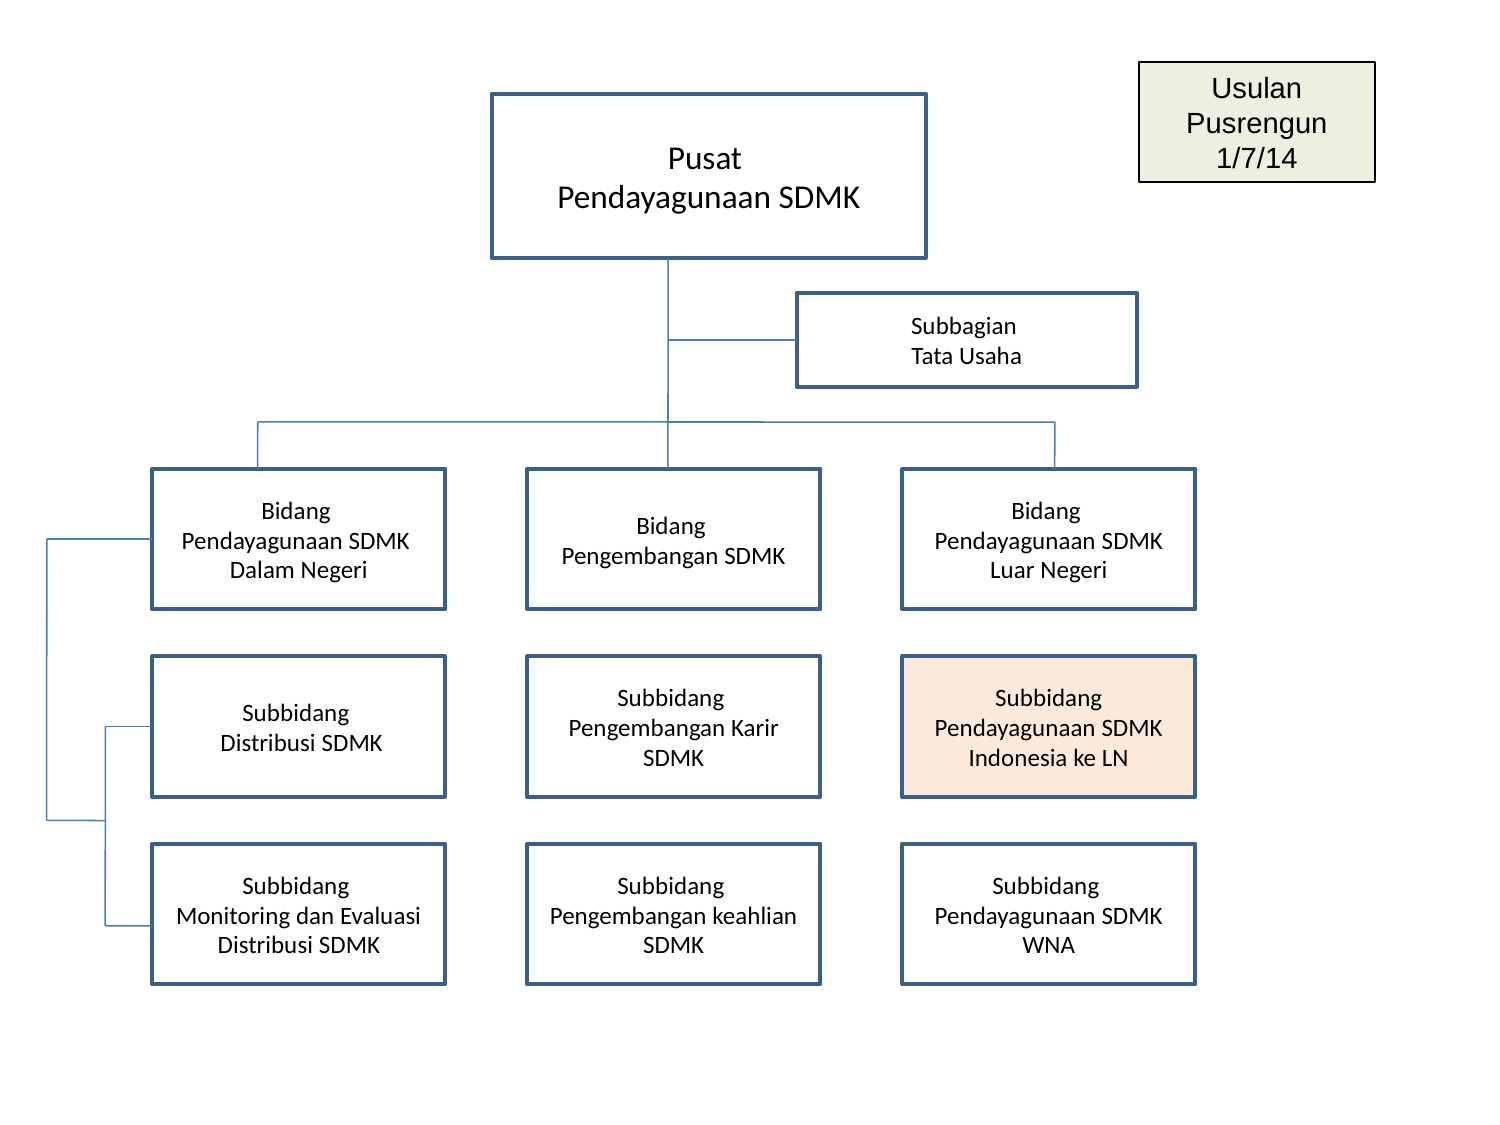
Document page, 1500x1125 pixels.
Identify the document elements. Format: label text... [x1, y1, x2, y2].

text_box Bidang Pengembangan SDMK [525, 467, 822, 611]
text_box Subbidang Pengembangan Karir SDMK [525, 654, 822, 799]
text_box Usulan Pusrengun 1/7/14 [1138, 62, 1376, 182]
text_box Bidang Pendayagunaan SDMK Dalam Negeri [150, 467, 447, 611]
text_box Subbagian Tata Usaha [795, 291, 1139, 389]
text_box Pusat Pendayagunaan SDMK [490, 92, 928, 260]
text_box Subbidang Pendayagunaan SDMK Indonesia ke LN [900, 654, 1197, 799]
text_box Subbidang Monitoring dan Evaluasi Distribusi SDMK [150, 842, 447, 986]
text_box Subbidang Pendayagunaan SDMK WNA [900, 842, 1197, 986]
text_box Bidang Pendayagunaan SDMK Luar Negeri [900, 467, 1197, 611]
text_box Subbidang Pengembangan keahlian SDMK [525, 842, 822, 986]
text_box Subbidang Distribusi SDMK [150, 654, 447, 799]
